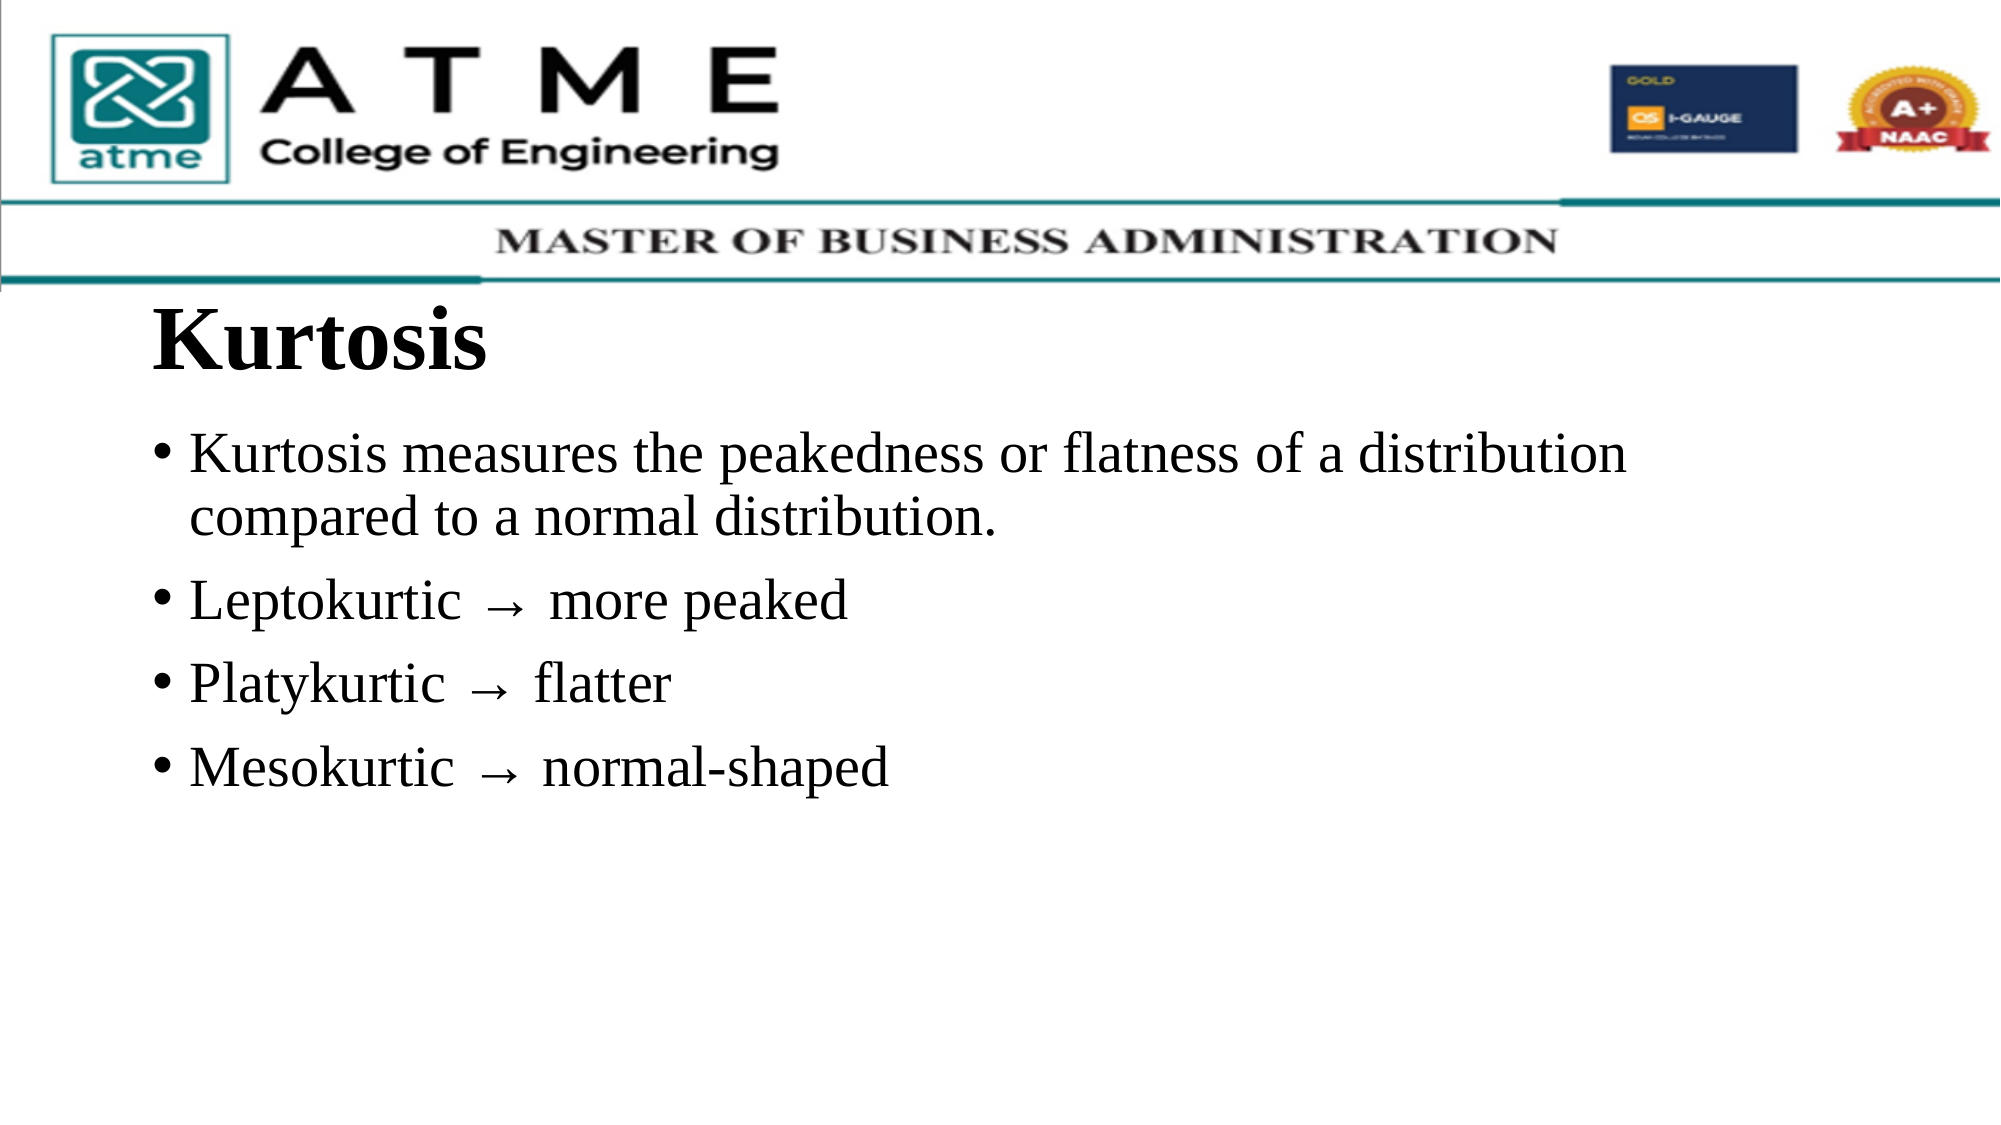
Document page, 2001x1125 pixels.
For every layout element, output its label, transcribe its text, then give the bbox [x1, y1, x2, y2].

list Kurtosis measures the peakedness or flatness of a distribution compared to a normal distribution. Leptokurtic → more peaked Platykurtic → flatter Mesokurtic → normal-shaped [137, 414, 1863, 1014]
picture [0, 0, 2000, 292]
title Kurtosis [137, 285, 1863, 414]
